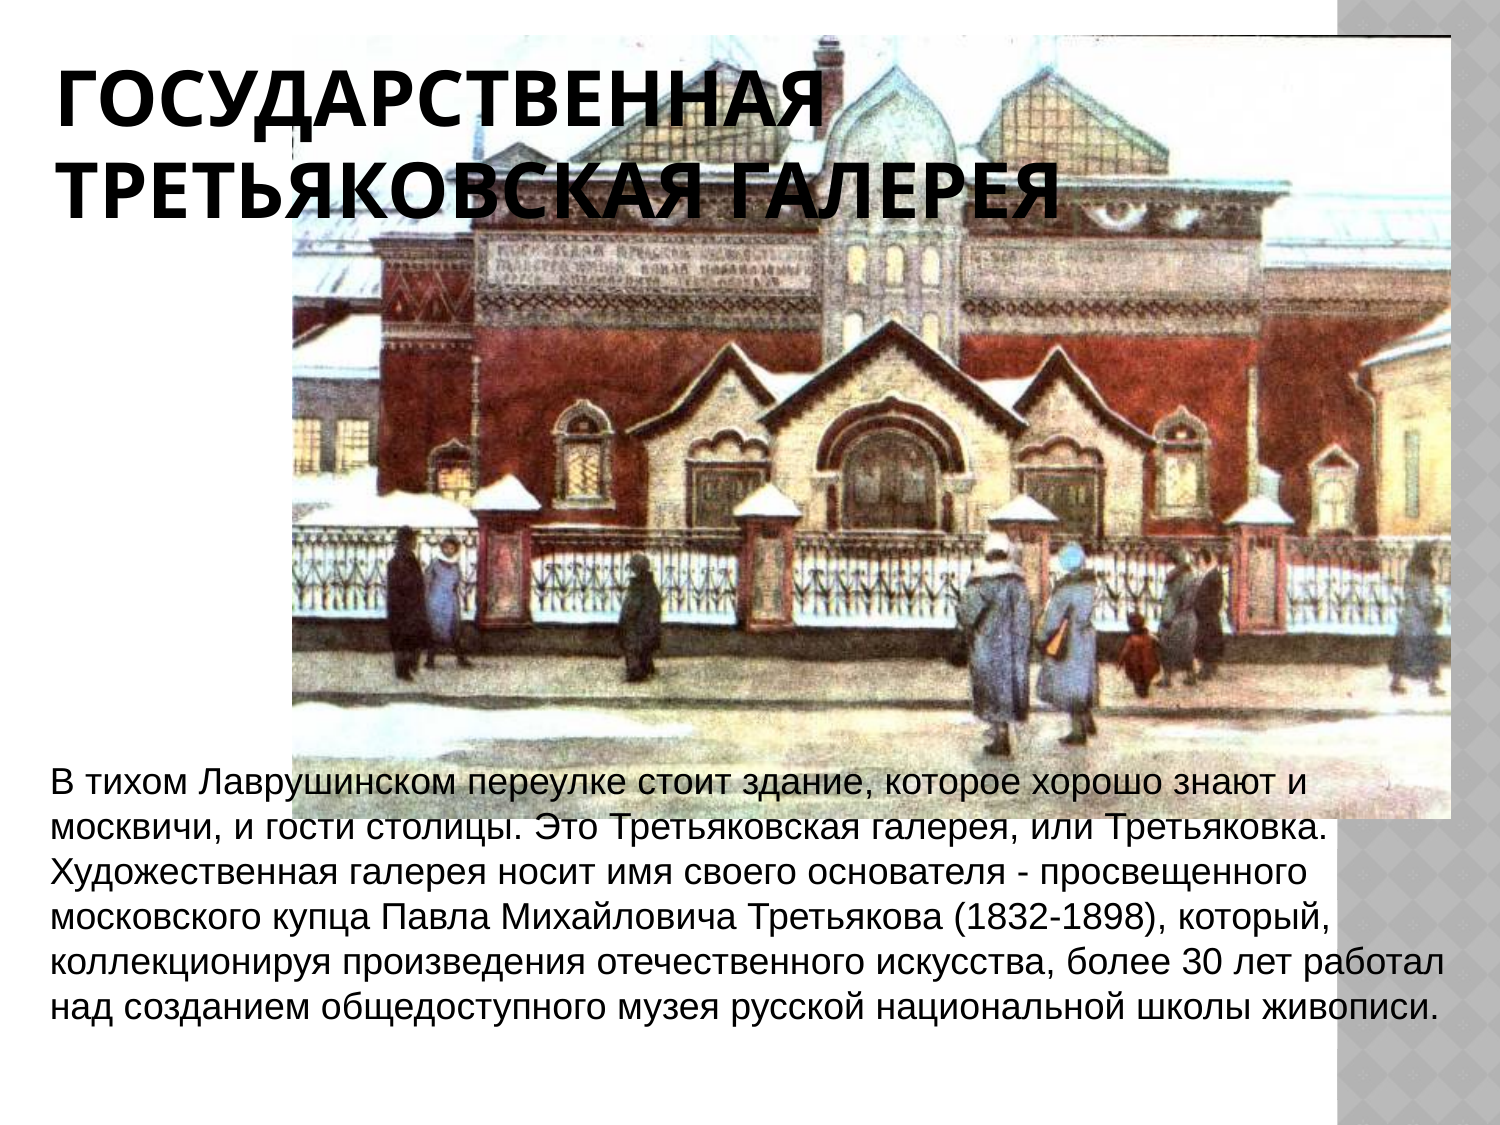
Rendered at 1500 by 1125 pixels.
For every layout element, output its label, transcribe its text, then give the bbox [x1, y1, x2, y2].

picture [292, 34, 1452, 820]
text_box В тихом Лаврушинском переулке стоит здание, которое хорошо знают и москвичи, и гости столицы. Это Третьяковская галерея, или Третьяковка. Художественная галерея носит имя своего основателя - просвещенного московского купца Павла Михайловича Третьякова (1832-1898), который, коллекционируя произведения отечественного искусства, более 30 лет работал над созданием общедоступного музея русской национальной школы живописи. [35, 749, 1465, 1035]
title Государственная Третьяковская галерея [46, 46, 286, 235]
